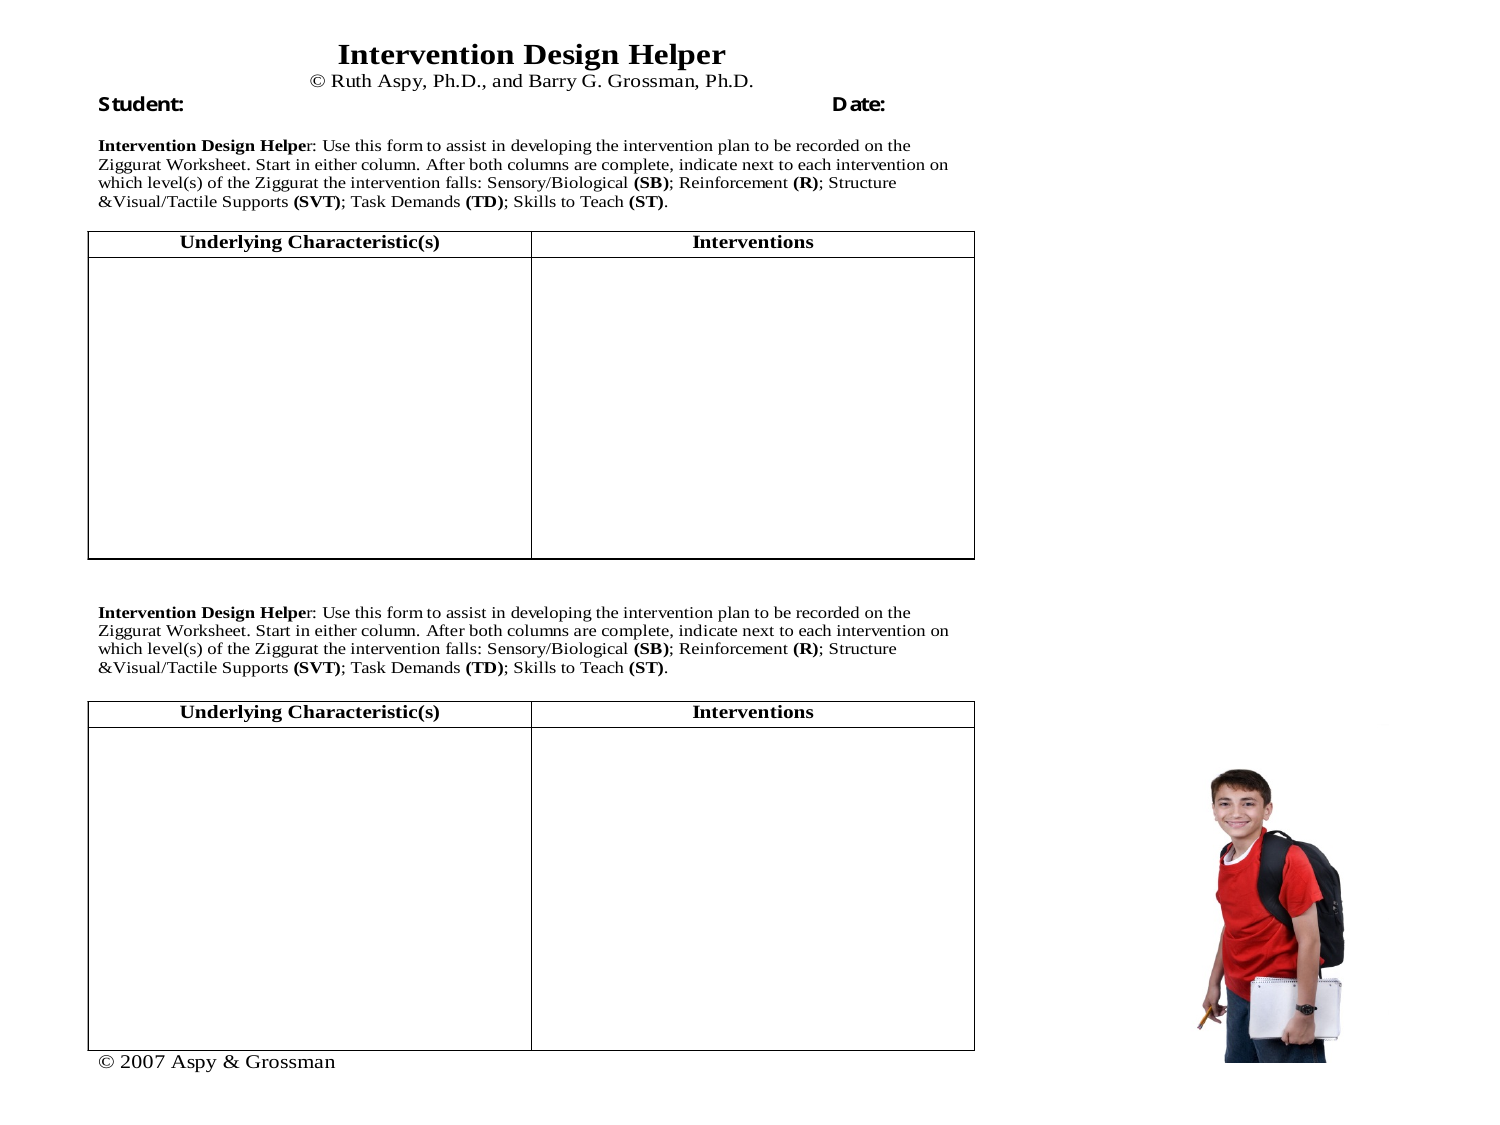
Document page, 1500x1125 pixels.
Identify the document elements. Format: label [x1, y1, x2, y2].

picture [1124, 724, 1389, 1063]
list [87, 37, 976, 1076]
